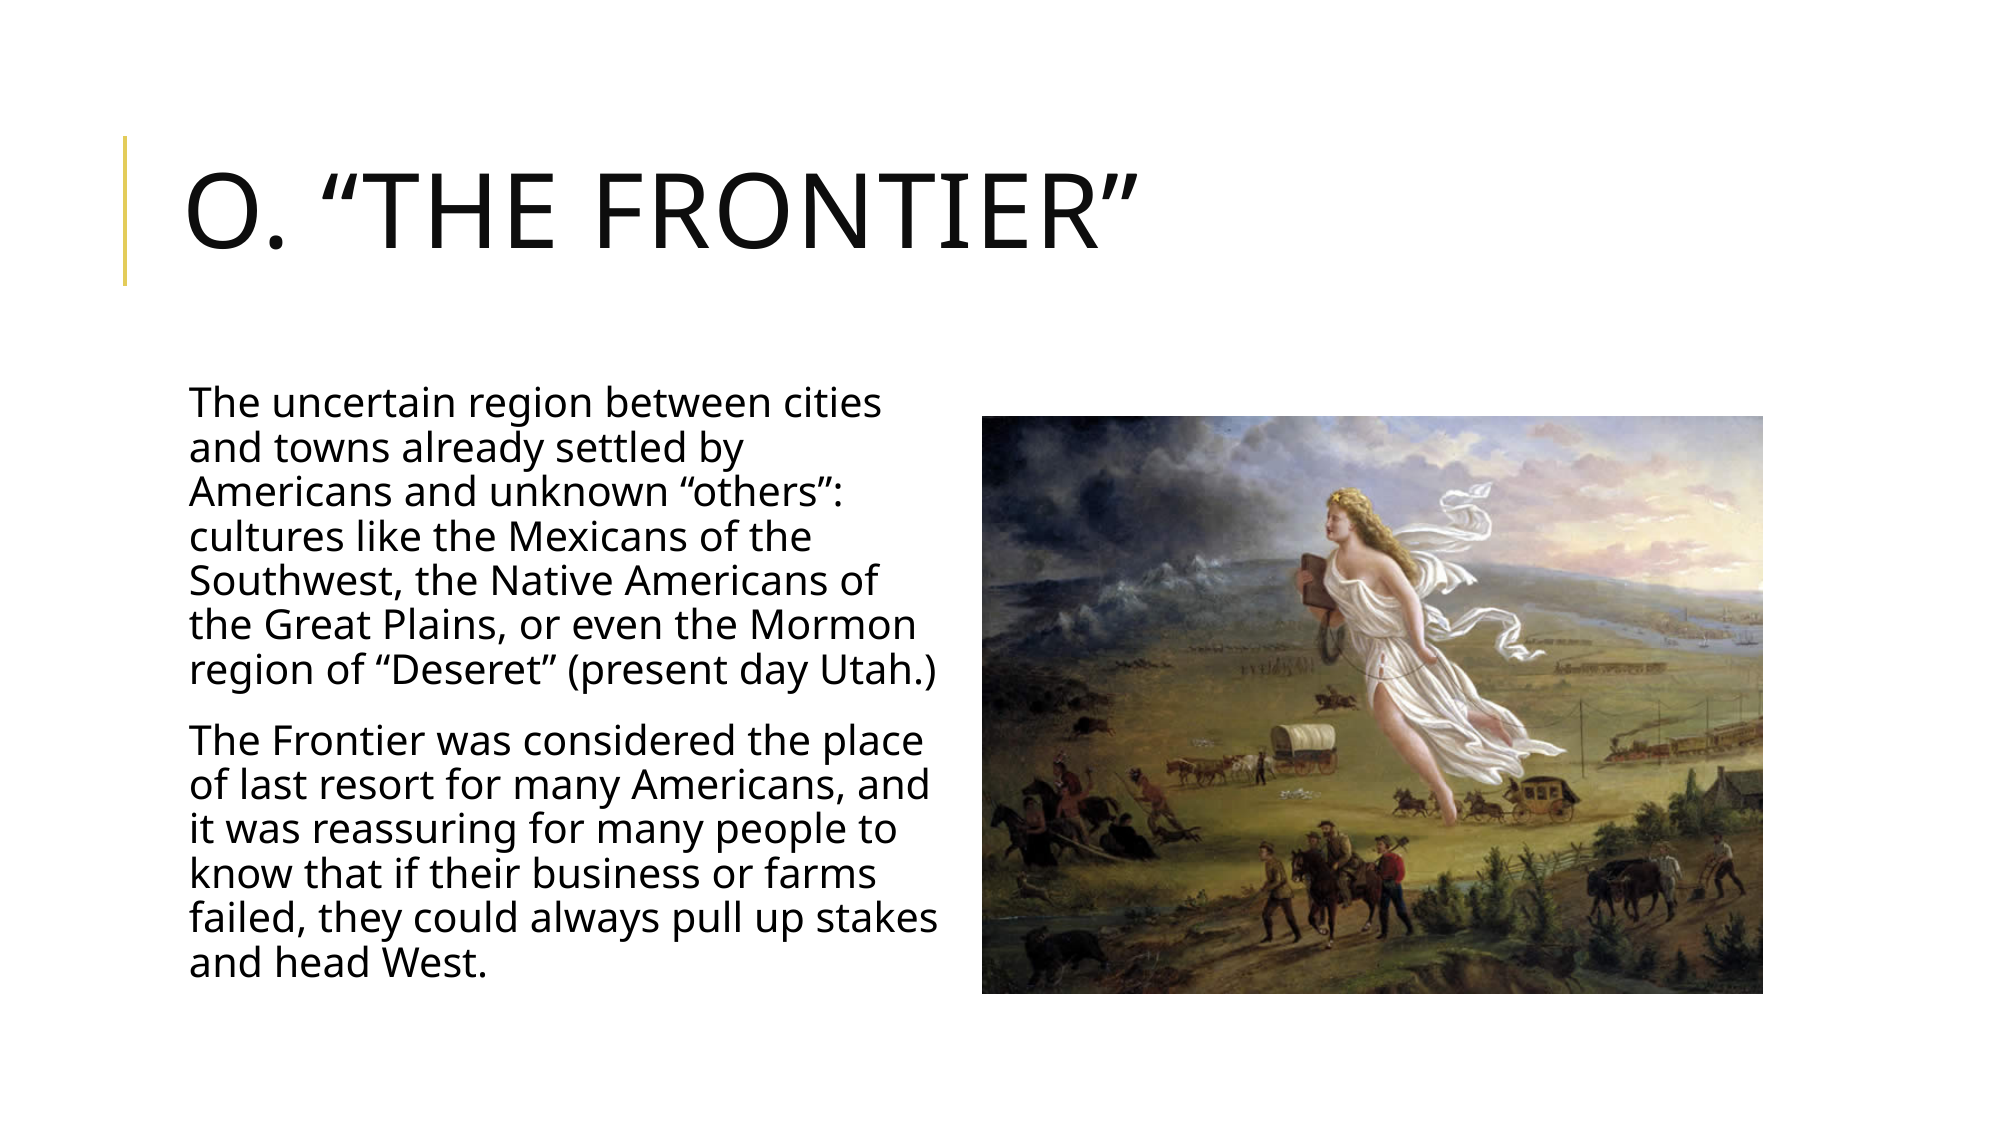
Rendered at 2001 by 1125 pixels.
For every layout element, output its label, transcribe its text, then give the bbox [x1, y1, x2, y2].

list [982, 416, 1763, 994]
title O. “the Frontier” [168, 96, 1763, 342]
list The uncertain region between cities and towns already settled by Americans and unknown “others”: cultures like the Mexicans of the Southwest, the Native Americans of the Great Plains, or even the Mormon region of “Deseret” (present day Utah.) The Frontier was considered the place of last resort for many Americans, and it was reassuring for many people to know that if their business or farms failed, they could always pull up stakes and head West. [168, 375, 948, 1035]
